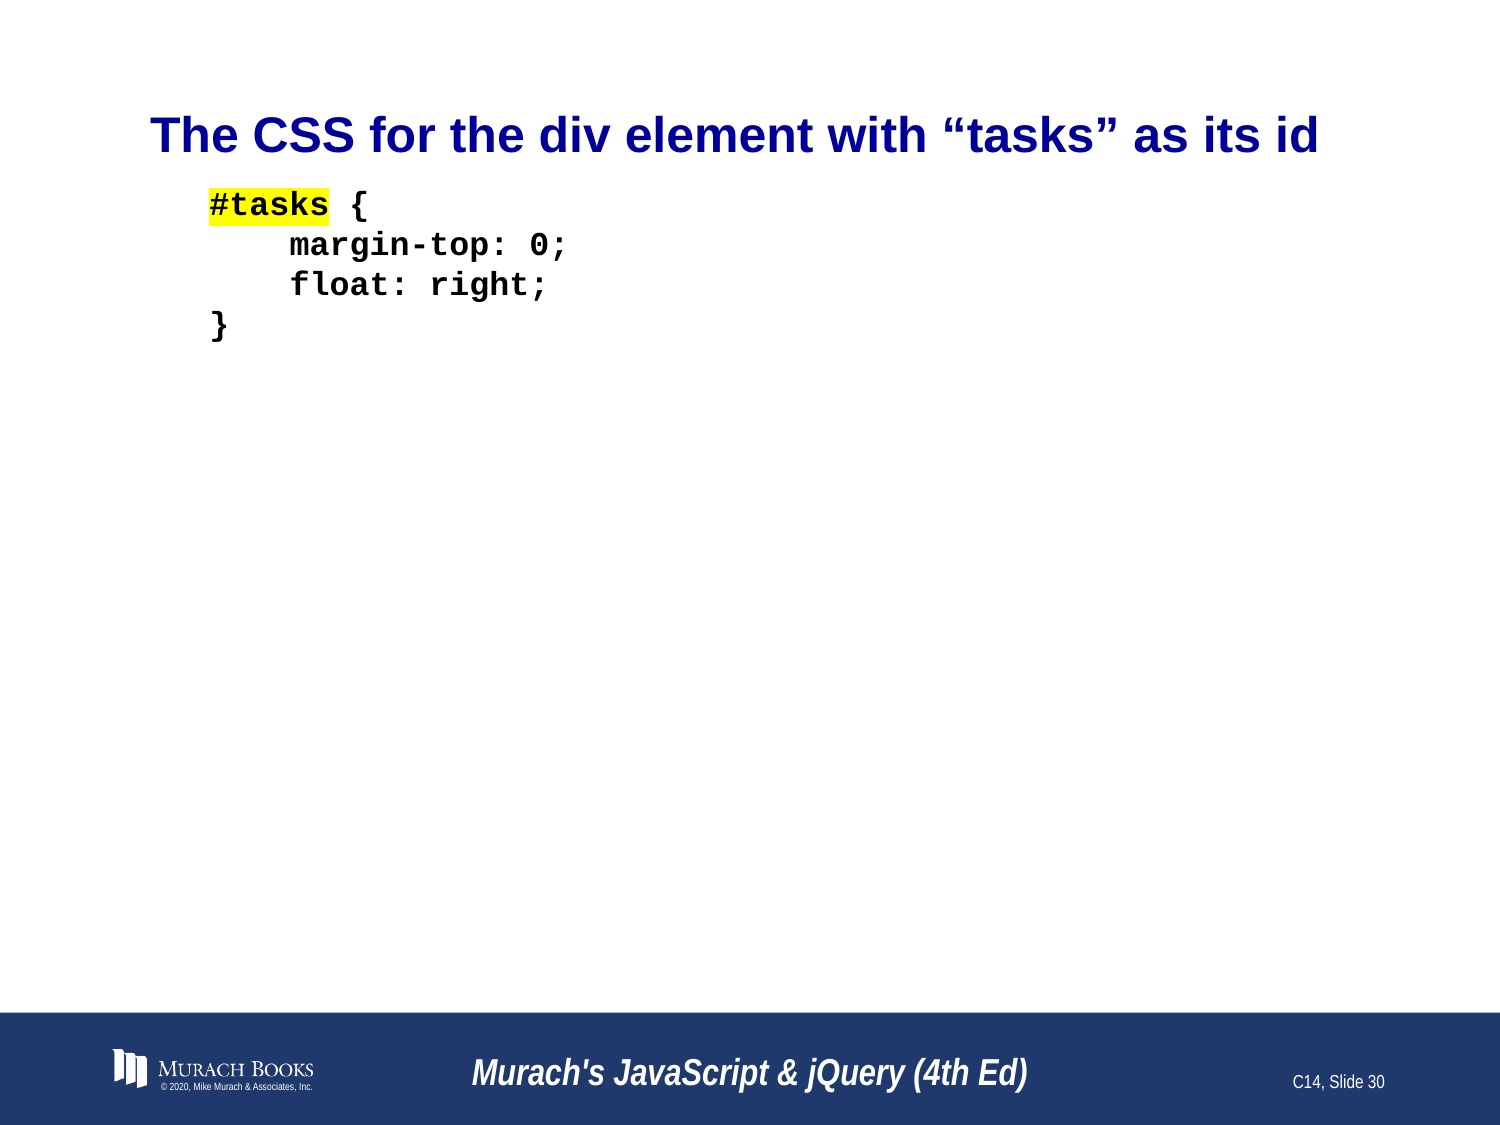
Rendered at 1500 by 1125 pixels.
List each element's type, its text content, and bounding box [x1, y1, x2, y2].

slide_number C14, Slide 30 [1087, 1025, 1400, 1100]
list #tasks { margin-top: 0; float: right; } [137, 174, 1350, 975]
title The CSS for the div element with “tasks” as its id [150, 102, 1350, 164]
footer © 2020, Mike Murach & Associates, Inc. [12, 1025, 463, 1100]
slide_number Murach's JavaScript & jQuery (4th Ed) [463, 1025, 1050, 1100]
